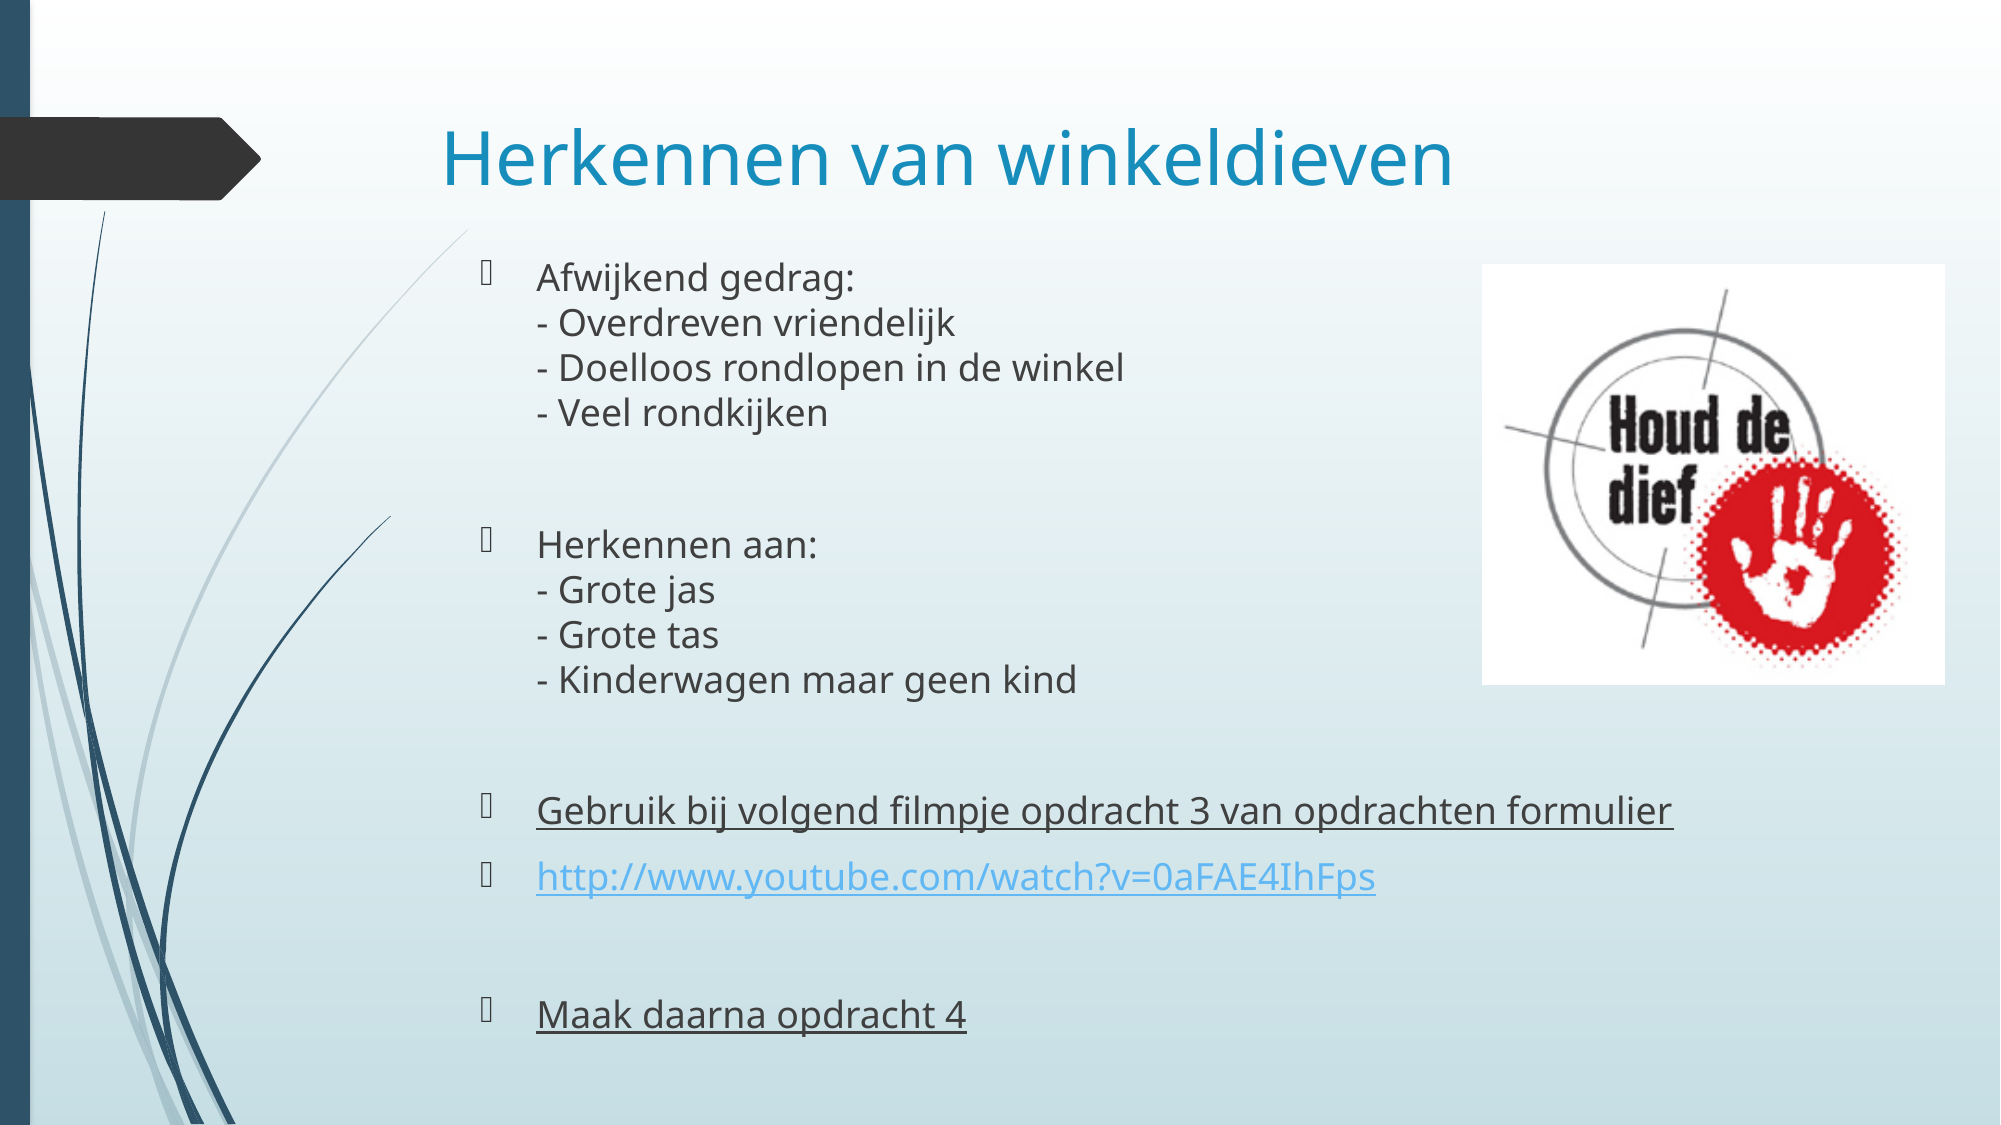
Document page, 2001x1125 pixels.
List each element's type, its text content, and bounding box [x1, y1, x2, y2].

title Herkennen van winkeldieven [425, 102, 1888, 313]
list Afwijkend gedrag: - Overdreven vriendelijk - Doelloos rondlopen in de winkel - Veel rondkijken Herkennen aan: - Grote jas - Grote tas - Kinderwagen maar geen kind Gebruik bij volgend filmpje opdracht 3 van opdrachten formulier http://www.youtube.com/watch?v=0aFAE4IhFps Maak daarna opdracht 4 [465, 246, 2000, 1068]
picture [1482, 264, 1946, 686]
